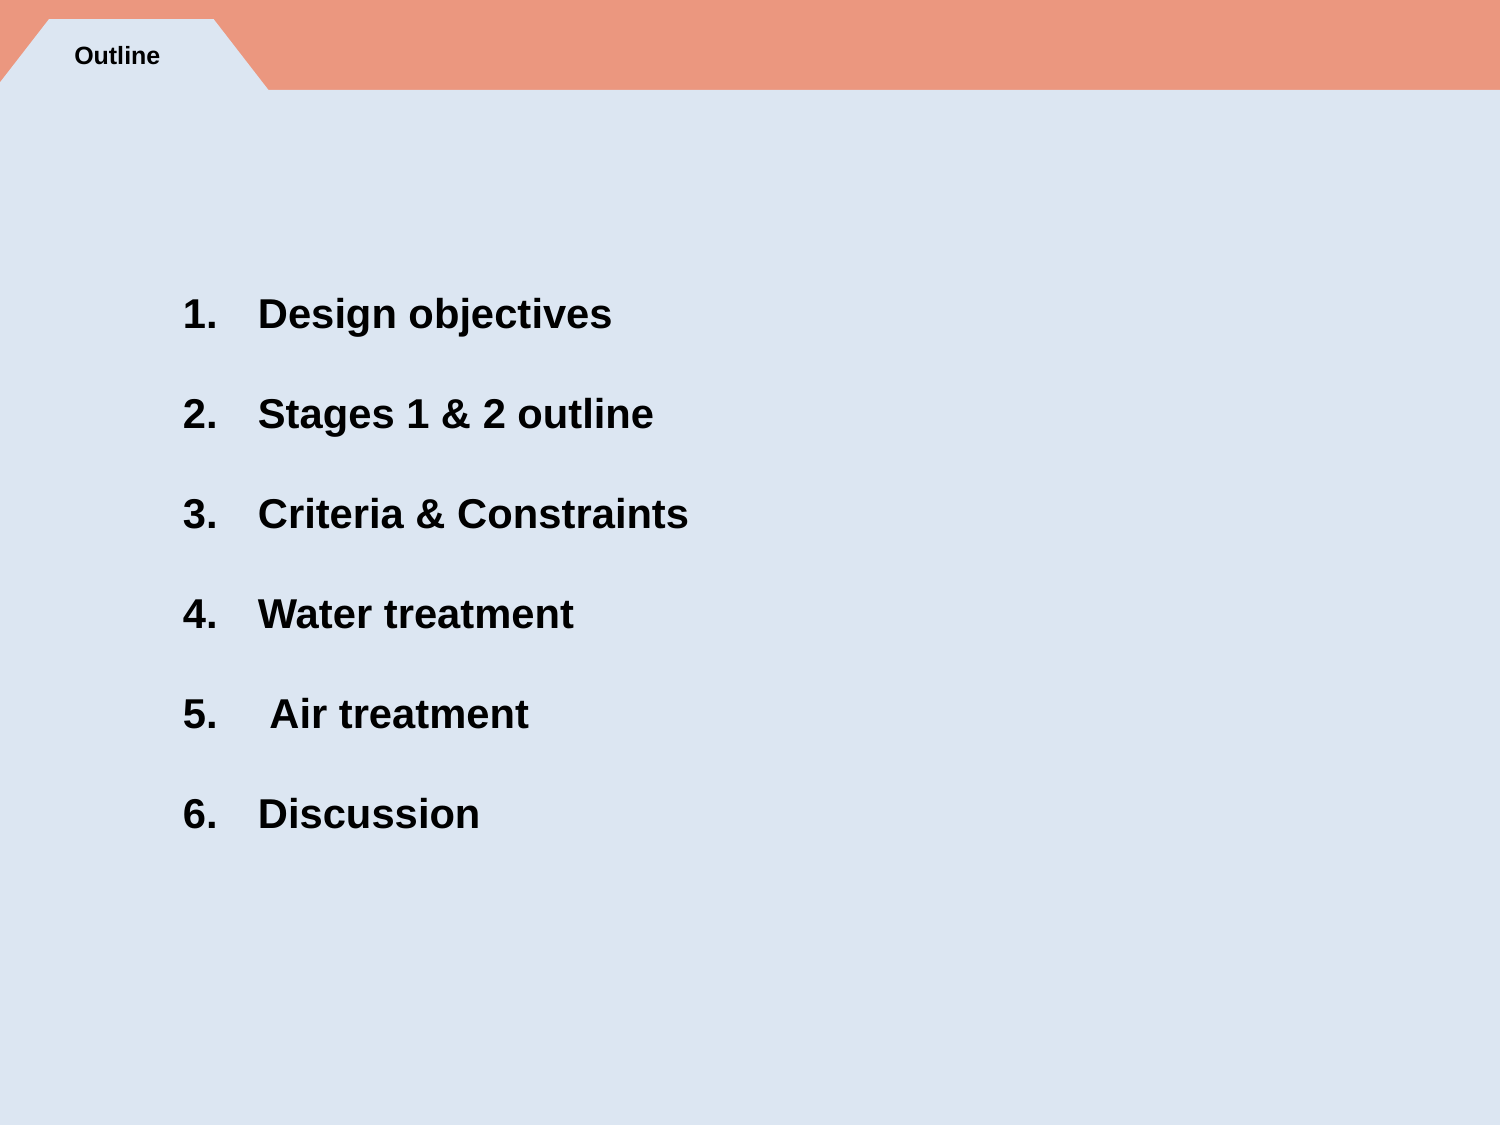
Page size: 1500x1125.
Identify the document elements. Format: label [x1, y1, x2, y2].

list [0, 0, 1500, 1125]
